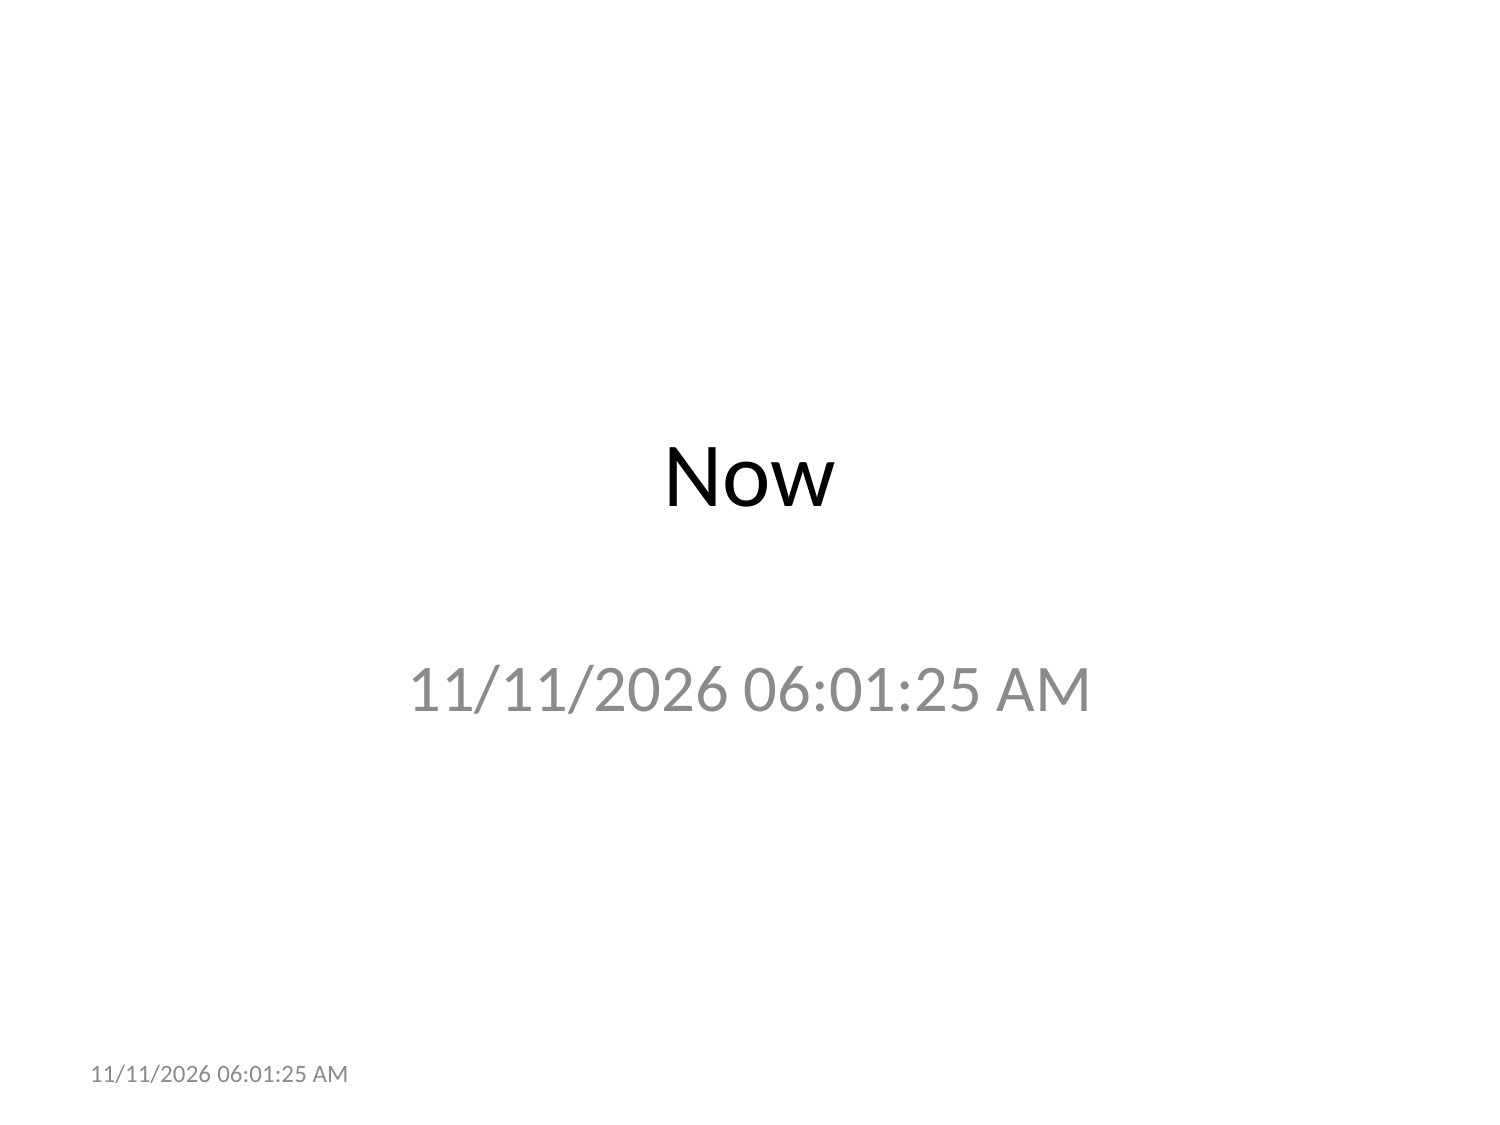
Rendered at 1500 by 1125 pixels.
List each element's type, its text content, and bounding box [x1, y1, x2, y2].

subtitle 2011-12-19 10:20:04 AM [225, 637, 1275, 925]
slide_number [75, 1042, 425, 1103]
title Now [112, 349, 1388, 591]
